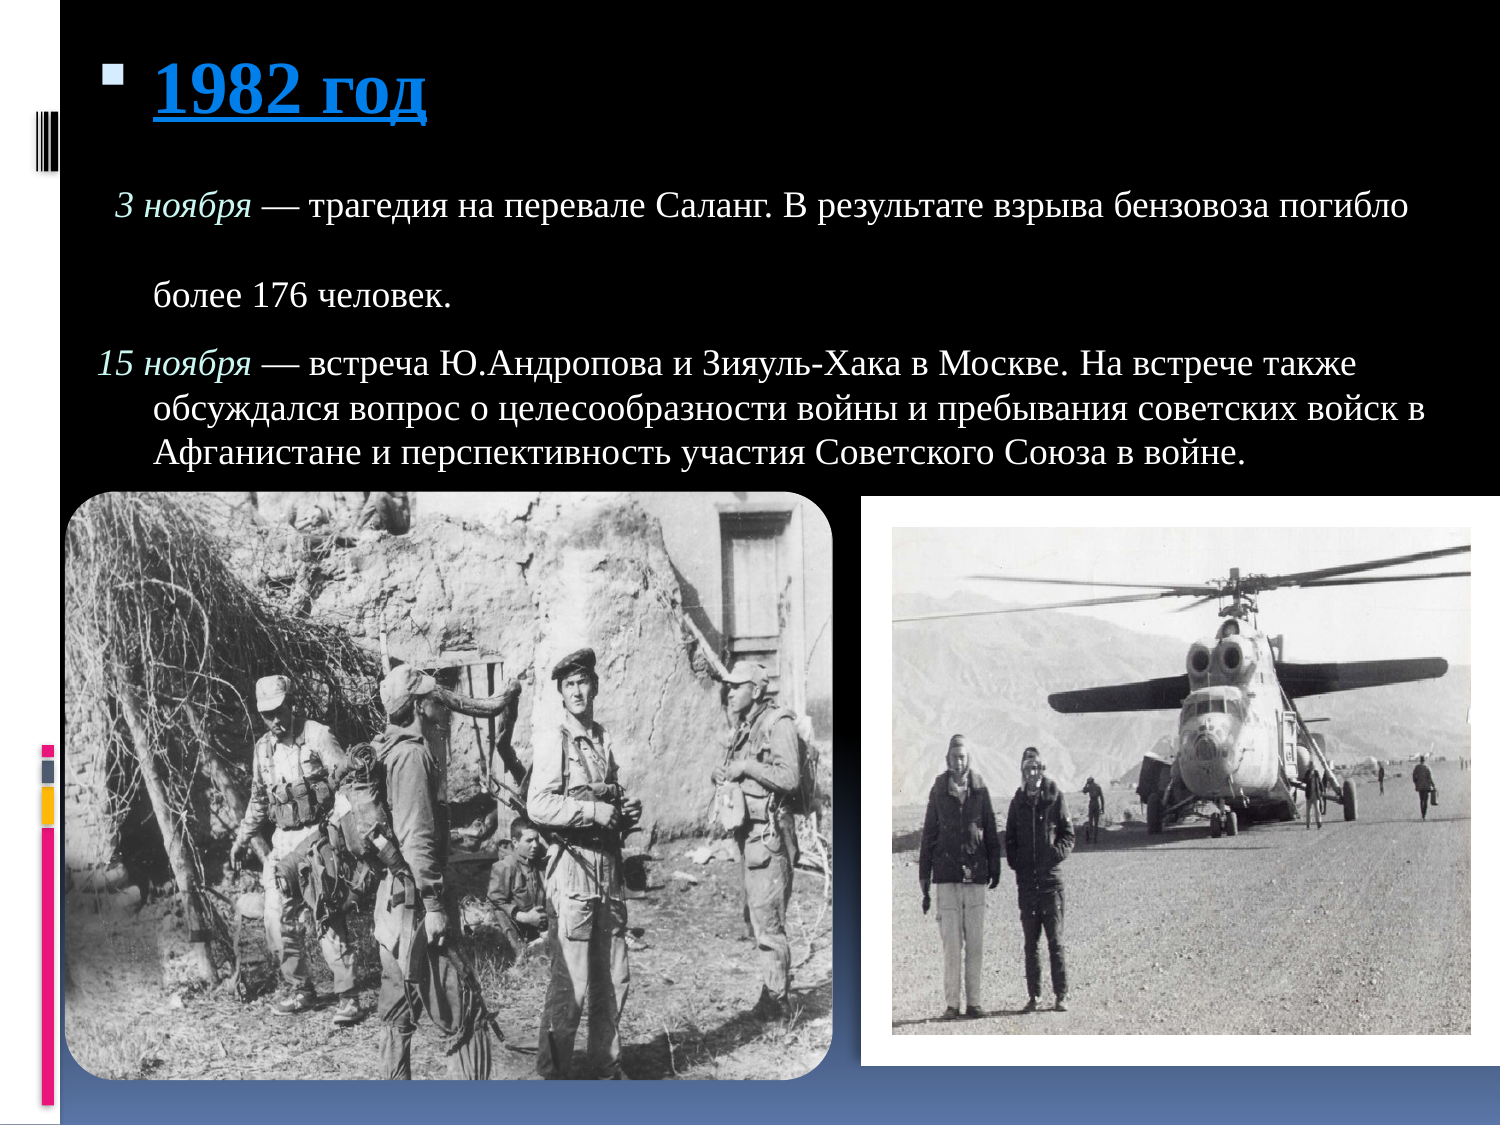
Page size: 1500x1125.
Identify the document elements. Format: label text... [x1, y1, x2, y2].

picture [891, 526, 1471, 1036]
picture [64, 491, 834, 1081]
list 1982 год 3 ноября — трагедия на перевале Саланг. В результате взрыва бензовоза погибло более 176 человек. 15 ноября — встреча Ю.Андропова и Зияуль-Хака в Москве. На встрече также обсуждался вопрос о целесообразности войны и пребывания советских войск в Афганистане и перспективность участия Советского Союза в войне. [70, 30, 1500, 1094]
